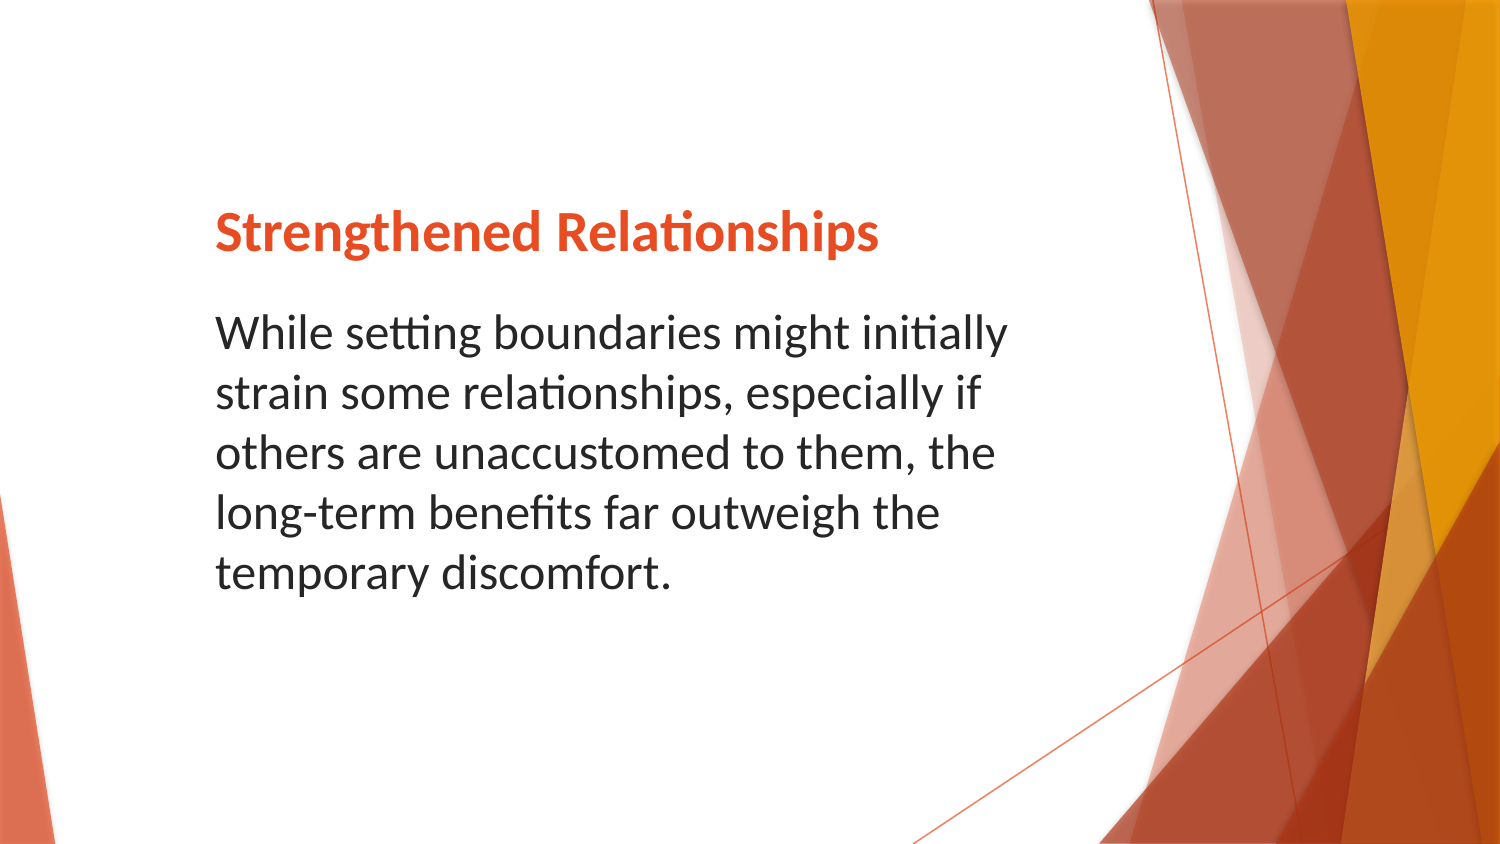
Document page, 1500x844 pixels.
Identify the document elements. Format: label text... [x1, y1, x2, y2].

title Strengthened Relationships [200, 185, 1258, 285]
list While setting boundaries might initially strain some relationships, especially if others are unaccustomed to them, the long-term benefits far outweigh the temporary discomfort. [200, 291, 1093, 718]
